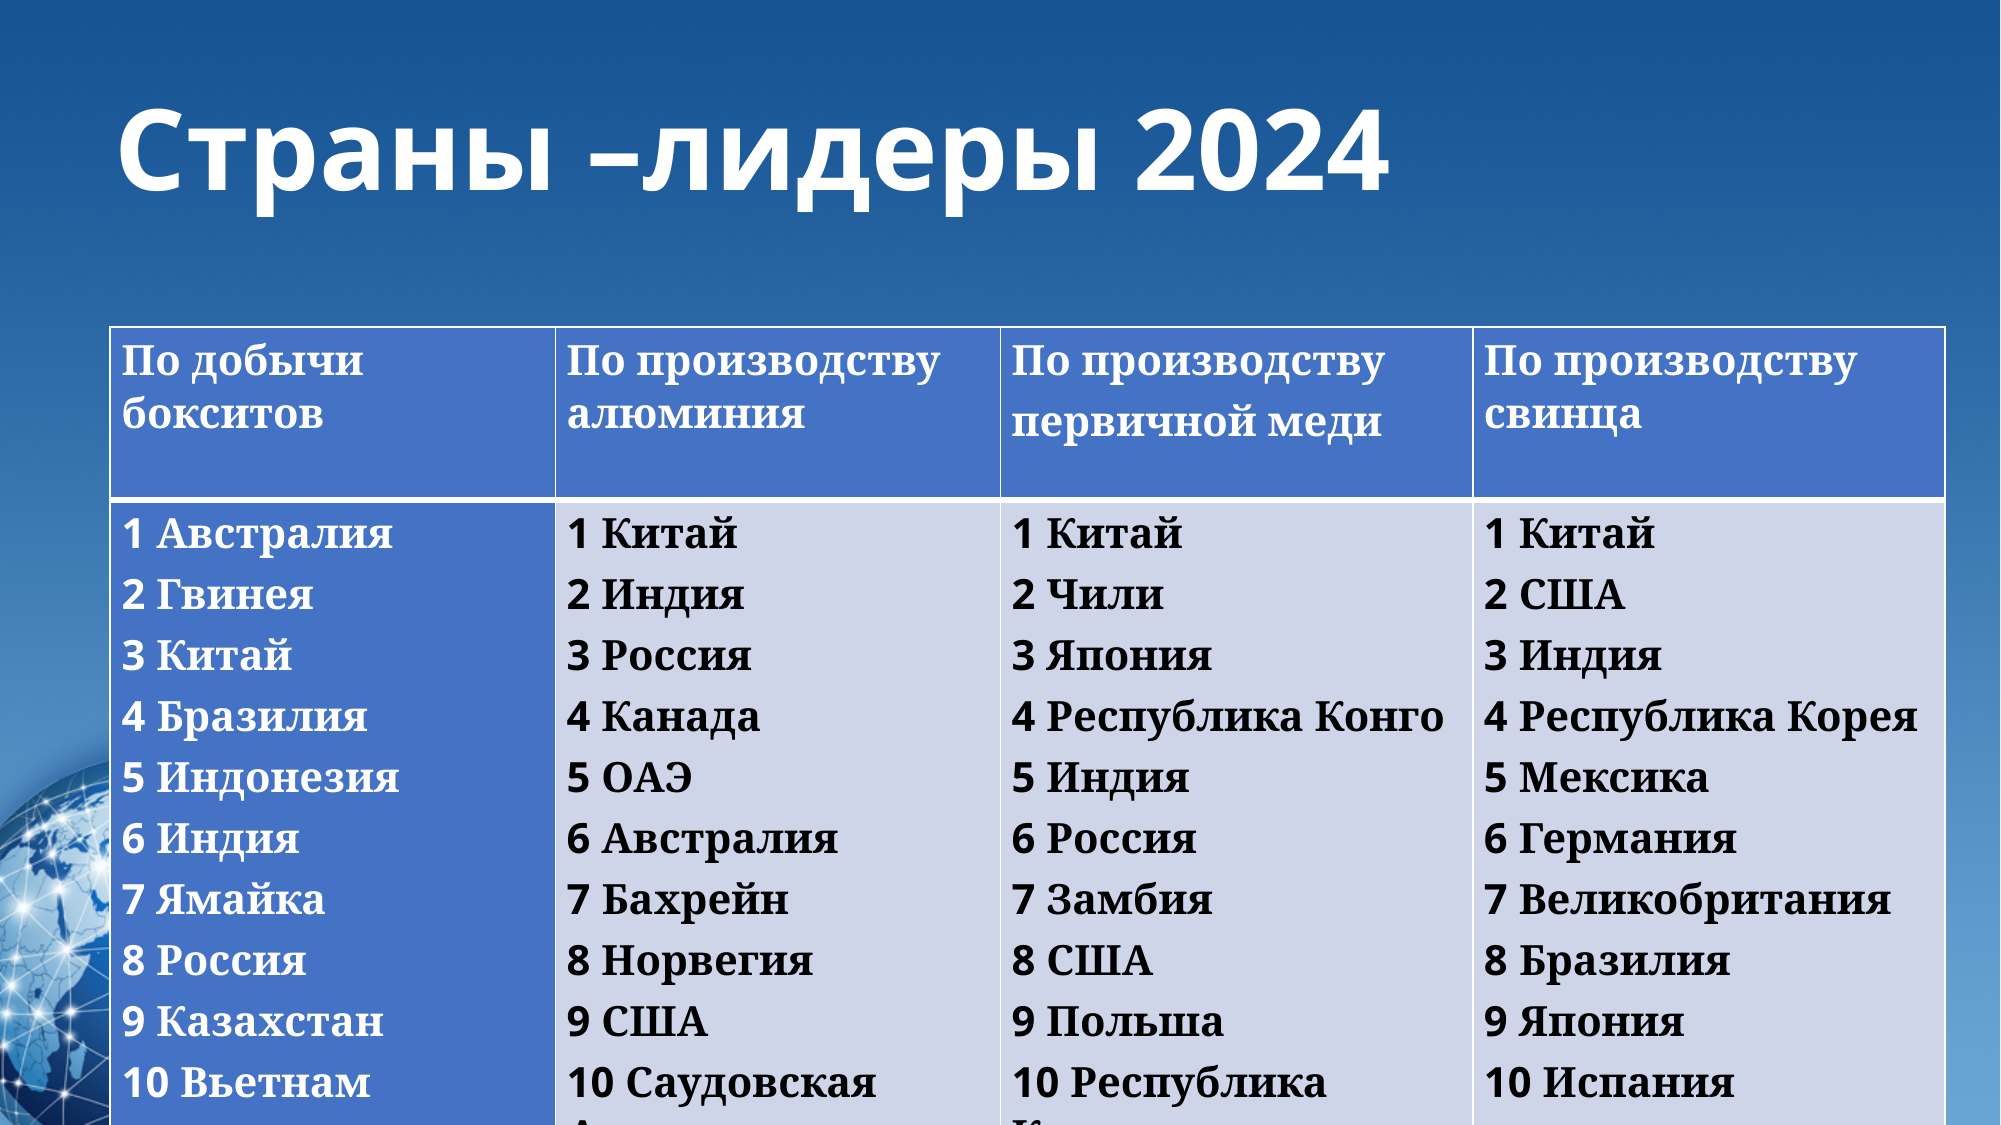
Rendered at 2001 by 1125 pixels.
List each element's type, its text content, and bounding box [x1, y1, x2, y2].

table_cell 1 Китай 2 США 3 Индия 4 Республика Корея 5 Мексика 6 Германия 7 Великобритания 8 Бразилия 9 Япония 10 Испания [1474, 503, 1944, 1125]
table_header По производству алюминия [556, 328, 1000, 497]
table_header По производству первичной меди [1001, 328, 1472, 497]
table_cell 1 Китай 2 Индия 3 Россия 4 Канада 5 ОАЭ 6 Австралия 7 Бахрейн 8 Норвегия 9 США 10 Саудовская Аравия [556, 503, 1000, 1125]
picture [0, 0, 2001, 1125]
table_cell 1 Китай 2 Чили 3 Япония 4 Республика Конго 5 Индия 6 Россия 7 Замбия 8 США 9 Польша 10 Республика Корея [1001, 503, 1472, 1125]
table_header По производству свинца [1474, 328, 1944, 497]
table_cell 1 Австралия 2 Гвинея 3 Китай 4 Бразилия 5 Индонезия 6 Индия 7 Ямайка 8 Россия 9 Казахстан 10 Вьетнам [111, 503, 555, 1125]
table_header По добычи бокситов [111, 328, 555, 497]
title Страны –лидеры 2024 [99, 45, 1863, 264]
